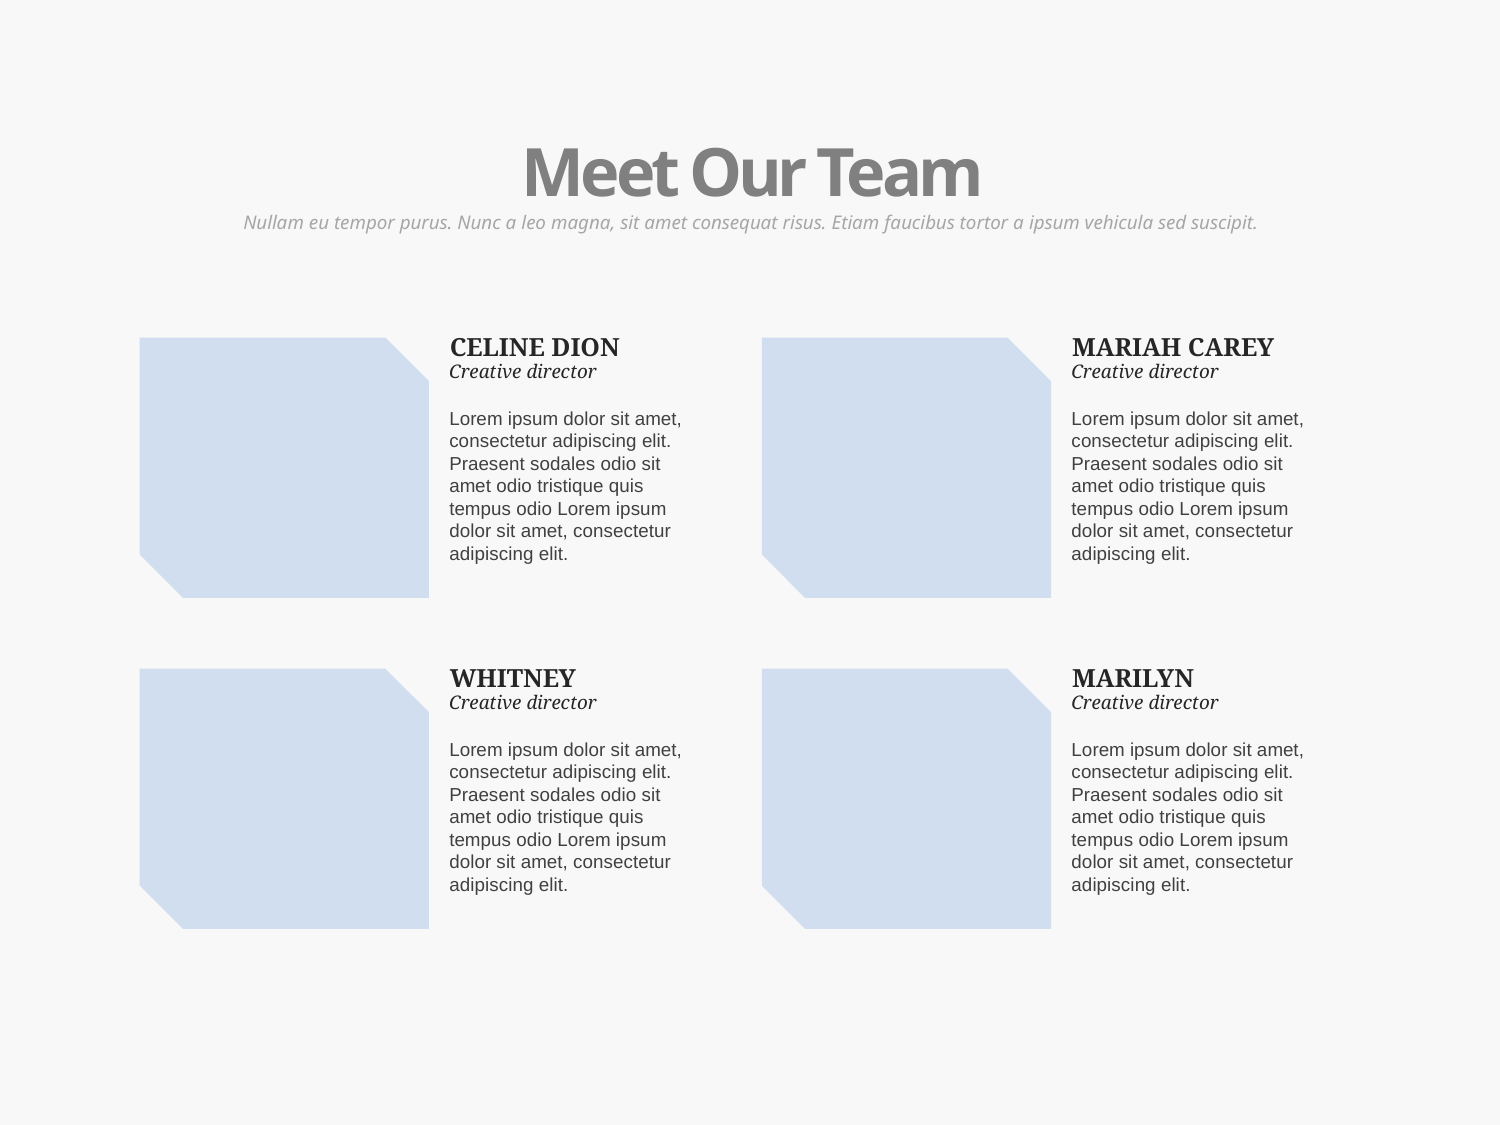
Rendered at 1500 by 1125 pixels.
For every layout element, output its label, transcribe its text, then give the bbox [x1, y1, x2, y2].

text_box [761, 668, 1052, 929]
text_box Creative director [1059, 684, 1275, 719]
text_box Creative director [437, 684, 653, 719]
text_box Creative director [437, 353, 653, 388]
text_box Nullam eu tempor purus. Nunc a leo magna, sit amet consequat risus. Etiam faucibus tortor a ipsum vehicula sed suscipit. [92, 207, 1413, 238]
text_box MARIAH CAREY [1060, 325, 1325, 368]
text_box Meet Our Team [514, 126, 991, 207]
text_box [139, 337, 429, 598]
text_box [761, 337, 1052, 598]
text_box Lorem ipsum dolor sit amet, consectetur adipiscing elit. Praesent sodales odio sit amet odio tristique quis tempus odio Lorem ipsum dolor sit amet, consectetur adipiscing elit. [438, 732, 699, 901]
text_box Creative director [1059, 353, 1275, 388]
text_box CELINE DION [438, 325, 703, 368]
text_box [139, 668, 429, 929]
text_box Lorem ipsum dolor sit amet, consectetur adipiscing elit. Praesent sodales odio sit amet odio tristique quis tempus odio Lorem ipsum dolor sit amet, consectetur adipiscing elit. [438, 401, 699, 570]
text_box Lorem ipsum dolor sit amet, consectetur adipiscing elit. Praesent sodales odio sit amet odio tristique quis tempus odio Lorem ipsum dolor sit amet, consectetur adipiscing elit. [1060, 732, 1321, 901]
text_box WHITNEY [438, 656, 703, 699]
text_box Lorem ipsum dolor sit amet, consectetur adipiscing elit. Praesent sodales odio sit amet odio tristique quis tempus odio Lorem ipsum dolor sit amet, consectetur adipiscing elit. [1060, 401, 1321, 570]
text_box MARILYN [1060, 656, 1325, 699]
